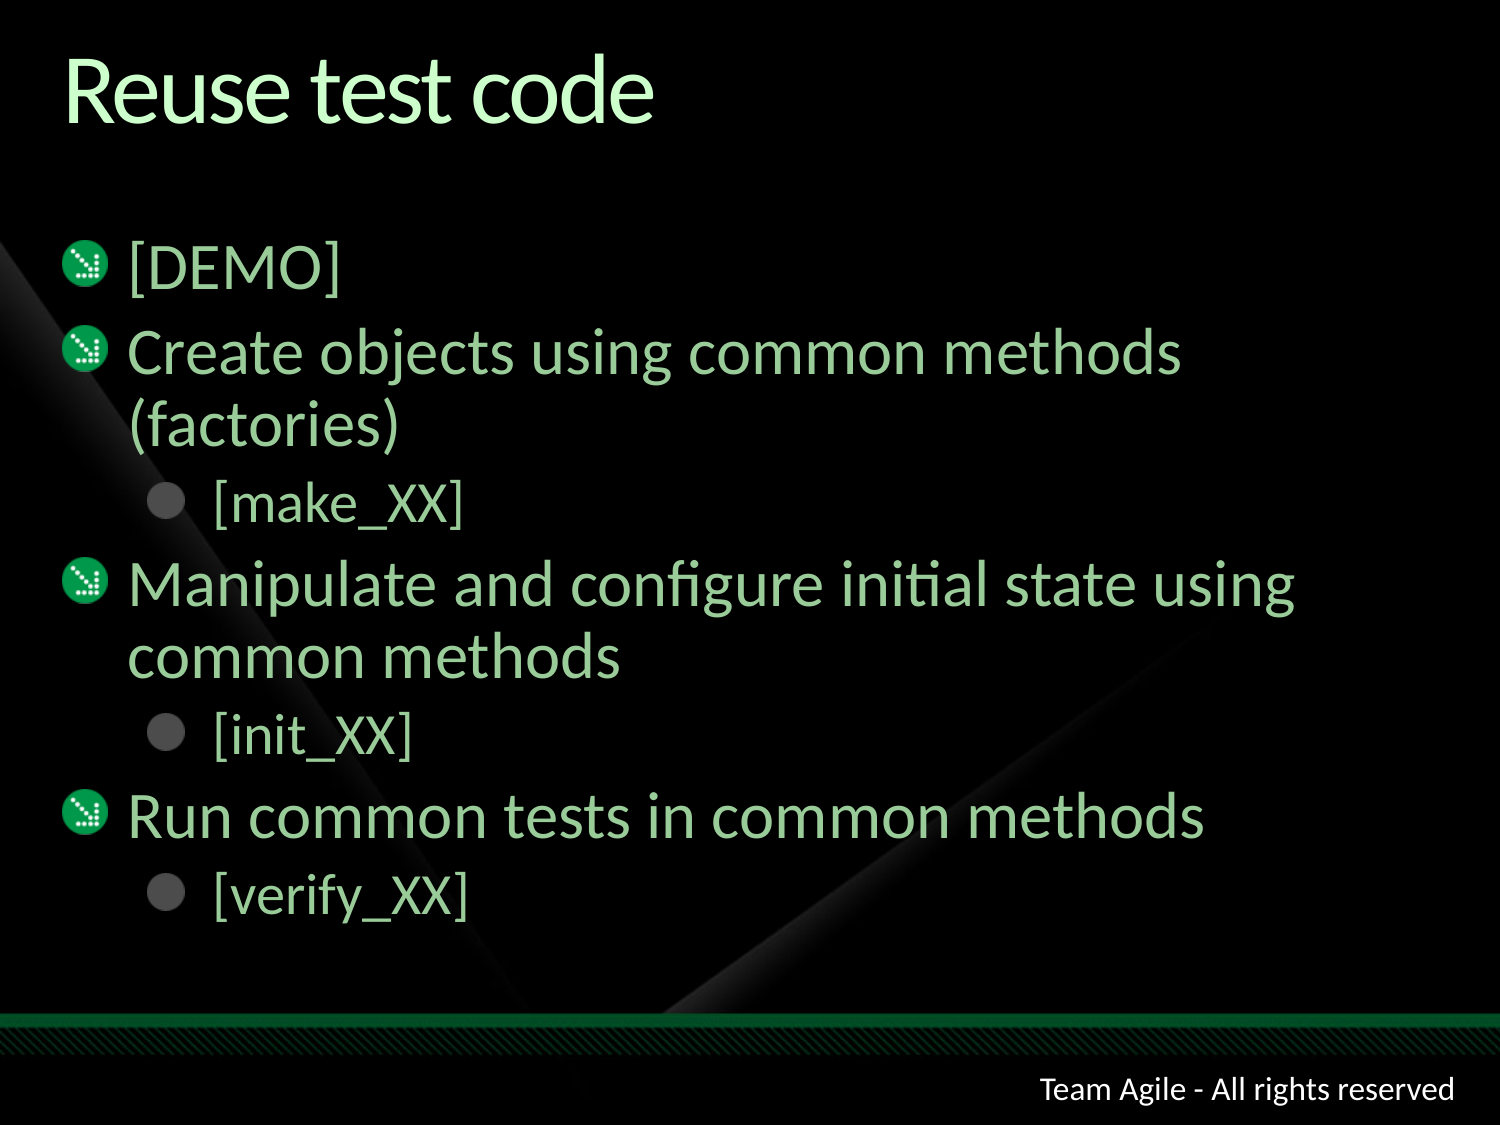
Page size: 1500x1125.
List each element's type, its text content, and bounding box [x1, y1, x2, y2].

list [DEMO] Create objects using common methods (factories) [make_XX] Manipulate and configure initial state using common methods [init_XX] Run common tests in common methods [verify_XX] [62, 231, 1438, 583]
footer Team Agile - All rights reserved [1025, 1059, 1500, 1125]
picture [0, 0, 1500, 1125]
title Reuse test code [62, 37, 1438, 147]
